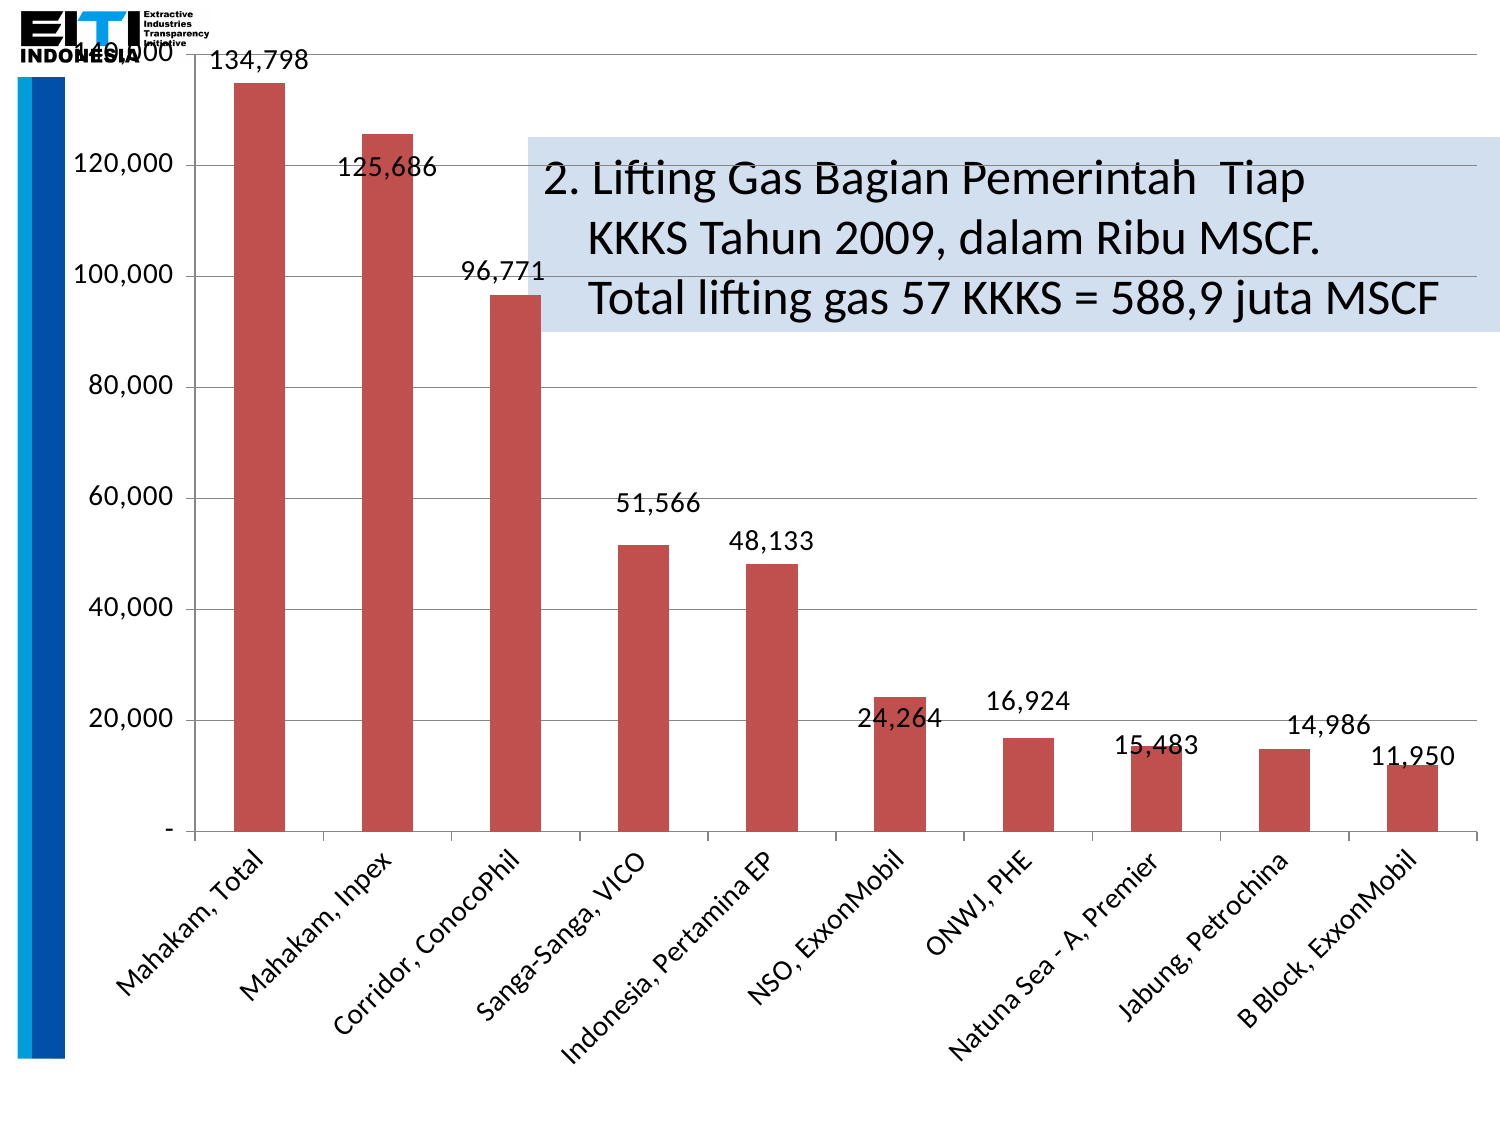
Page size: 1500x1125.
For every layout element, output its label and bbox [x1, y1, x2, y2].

chart [64, 30, 1500, 1083]
picture [17, 7, 213, 67]
